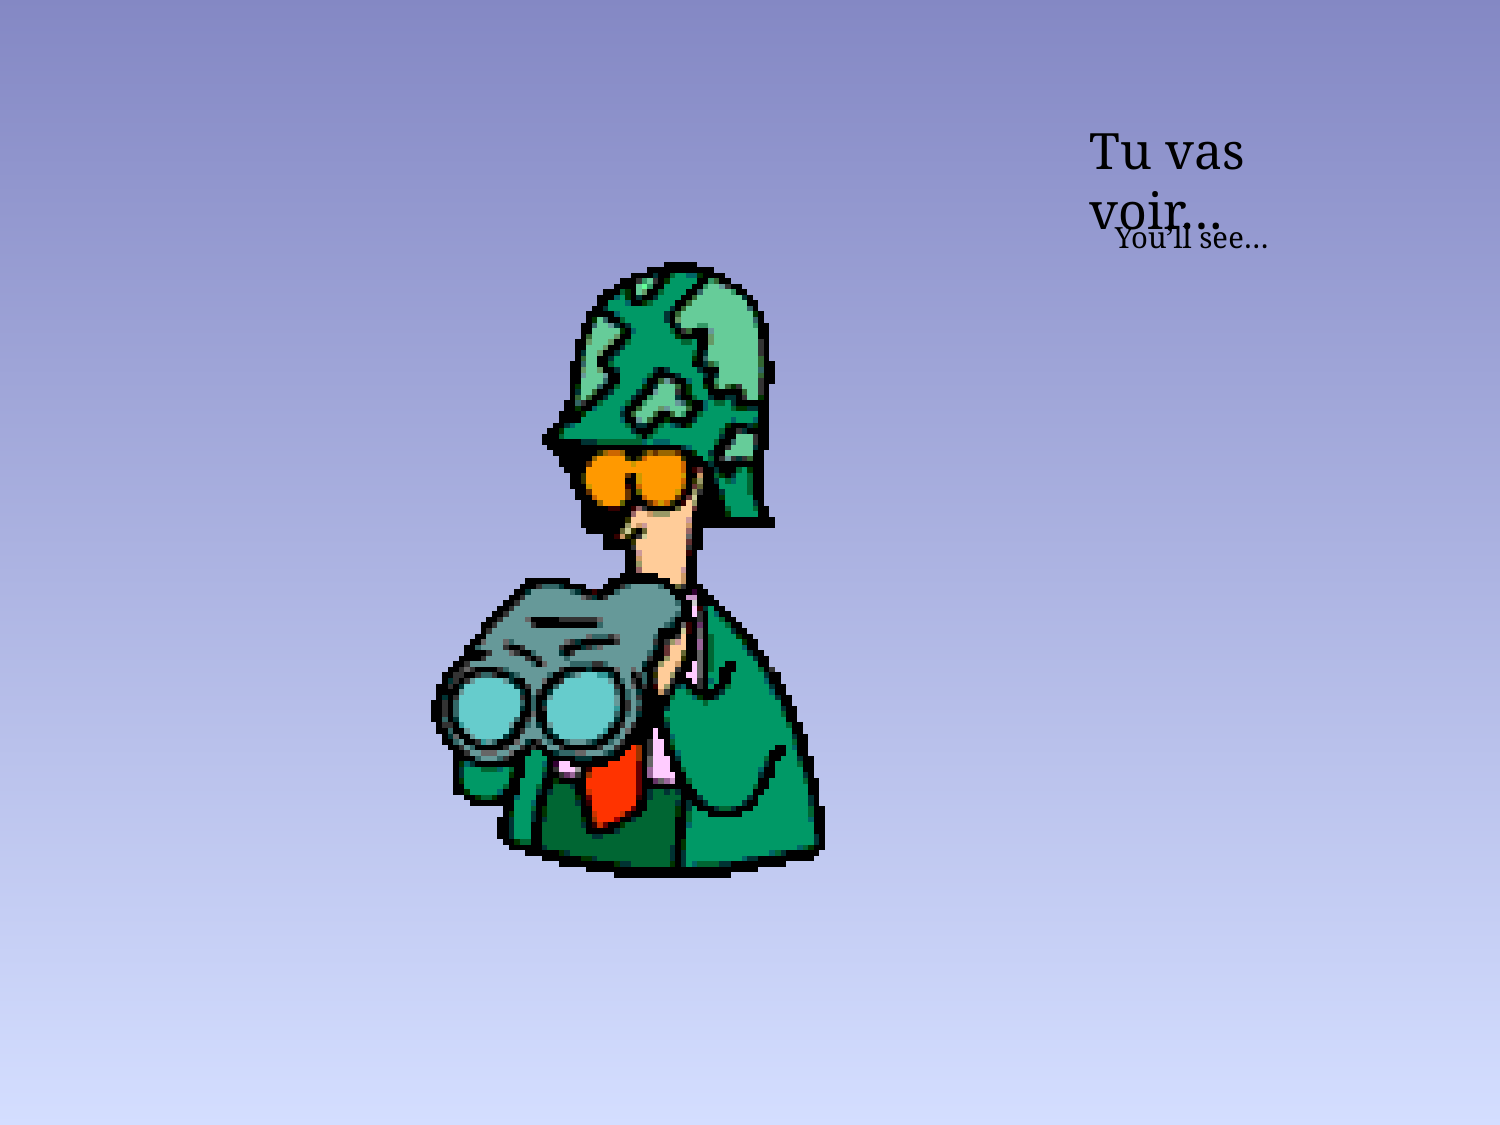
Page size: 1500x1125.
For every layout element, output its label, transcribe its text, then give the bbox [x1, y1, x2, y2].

text_box Tu vas voir… [1074, 112, 1400, 248]
text_box You’ll see… [1099, 212, 1325, 263]
picture [337, 262, 831, 884]
